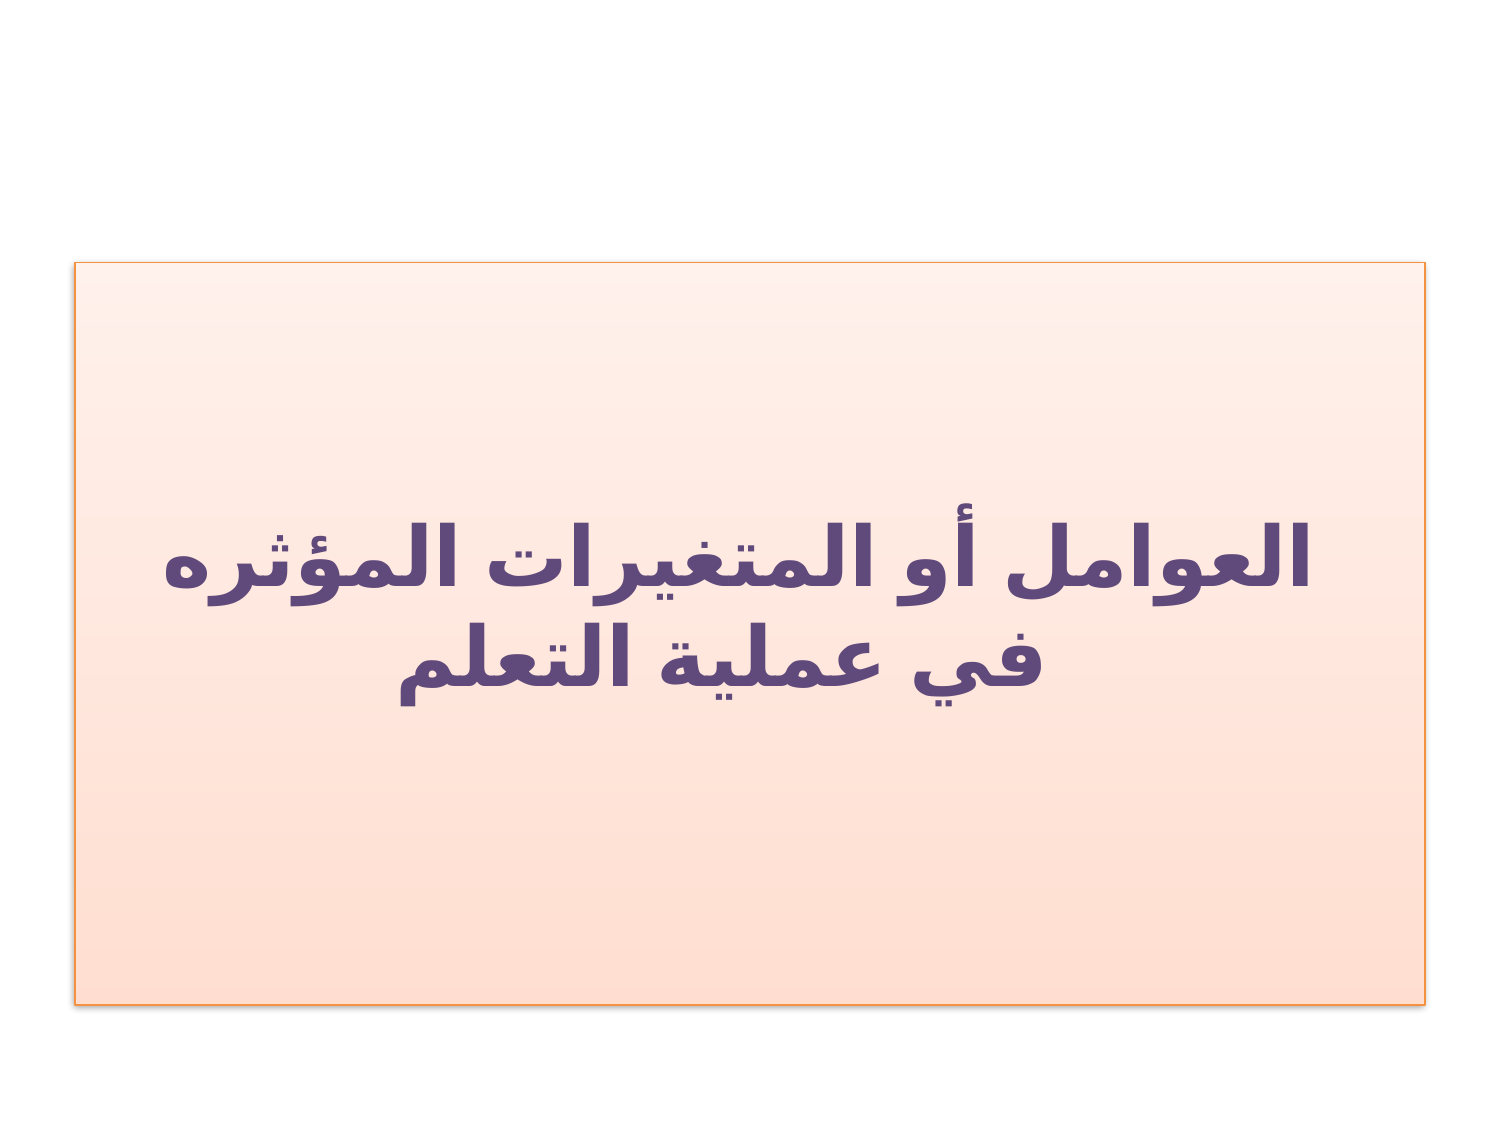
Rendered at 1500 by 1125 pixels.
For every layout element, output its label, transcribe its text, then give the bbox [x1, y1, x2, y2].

list العوامل أو المتغيرات المؤثره في عملية التعلم [74, 262, 1426, 1006]
